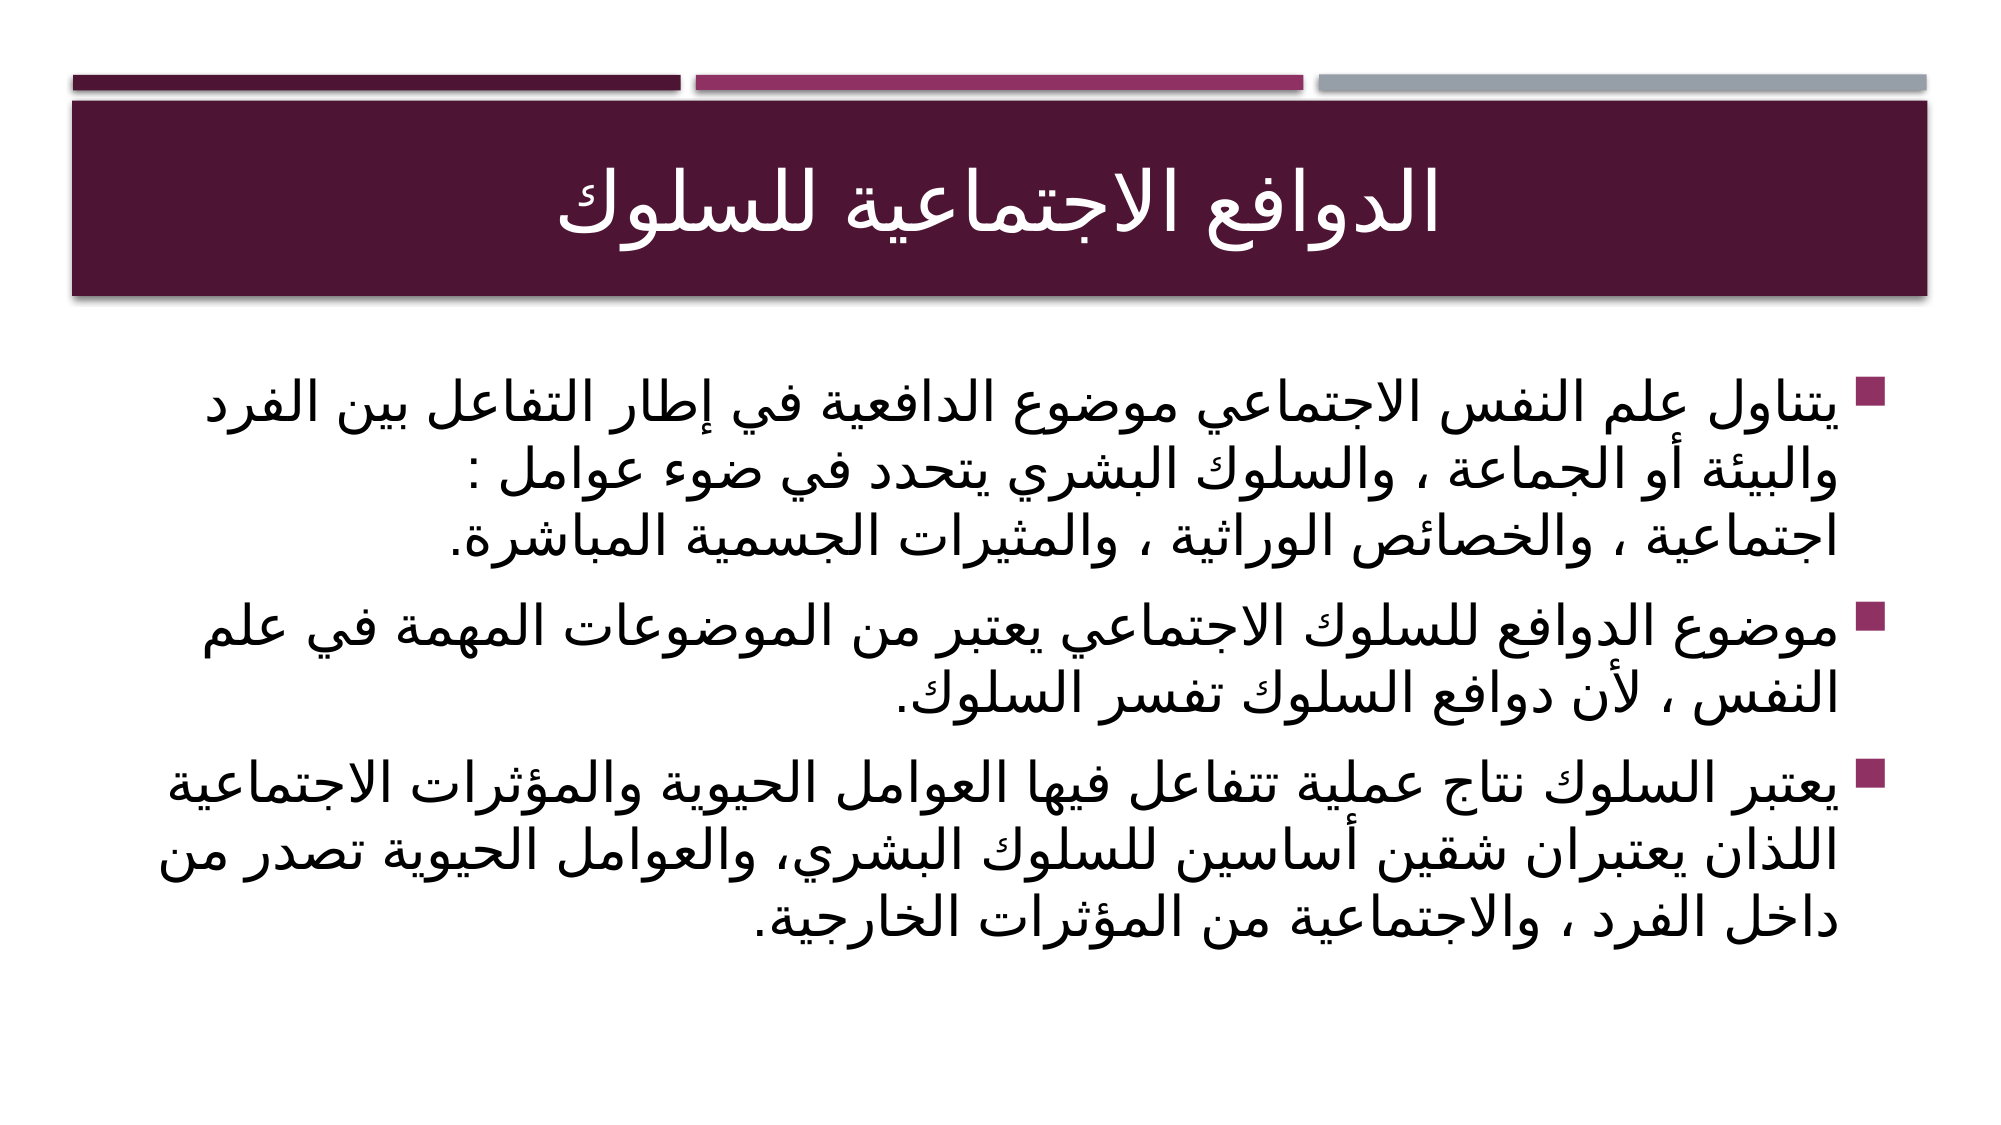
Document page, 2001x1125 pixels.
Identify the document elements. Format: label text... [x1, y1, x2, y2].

list يتناول علم النفس الاجتماعي موضوع الدافعية في إطار التفاعل بين الفرد والبيئة أو الجماعة ، والسلوك البشري يتحدد في ضوء عوامل : اجتماعية ، والخصائص الوراثية ، والمثيرات الجسمية المباشرة. موضوع الدوافع للسلوك الاجتماعي يعتبر من الموضوعات المهمة في علم النفس ، لأن دوافع السلوك تفسر السلوك. يعتبر السلوك نتاج عملية تتفاعل فيها العوامل الحيوية والمؤثرات الاجتماعية اللذان يعتبران شقين أساسين للسلوك البشري، والعوامل الحيوية تصدر من داخل الفرد ، والاجتماعية من المؤثرات الخارجية. [95, 357, 1905, 962]
title الدوافع الاجتماعية للسلوك [95, 115, 1905, 282]
